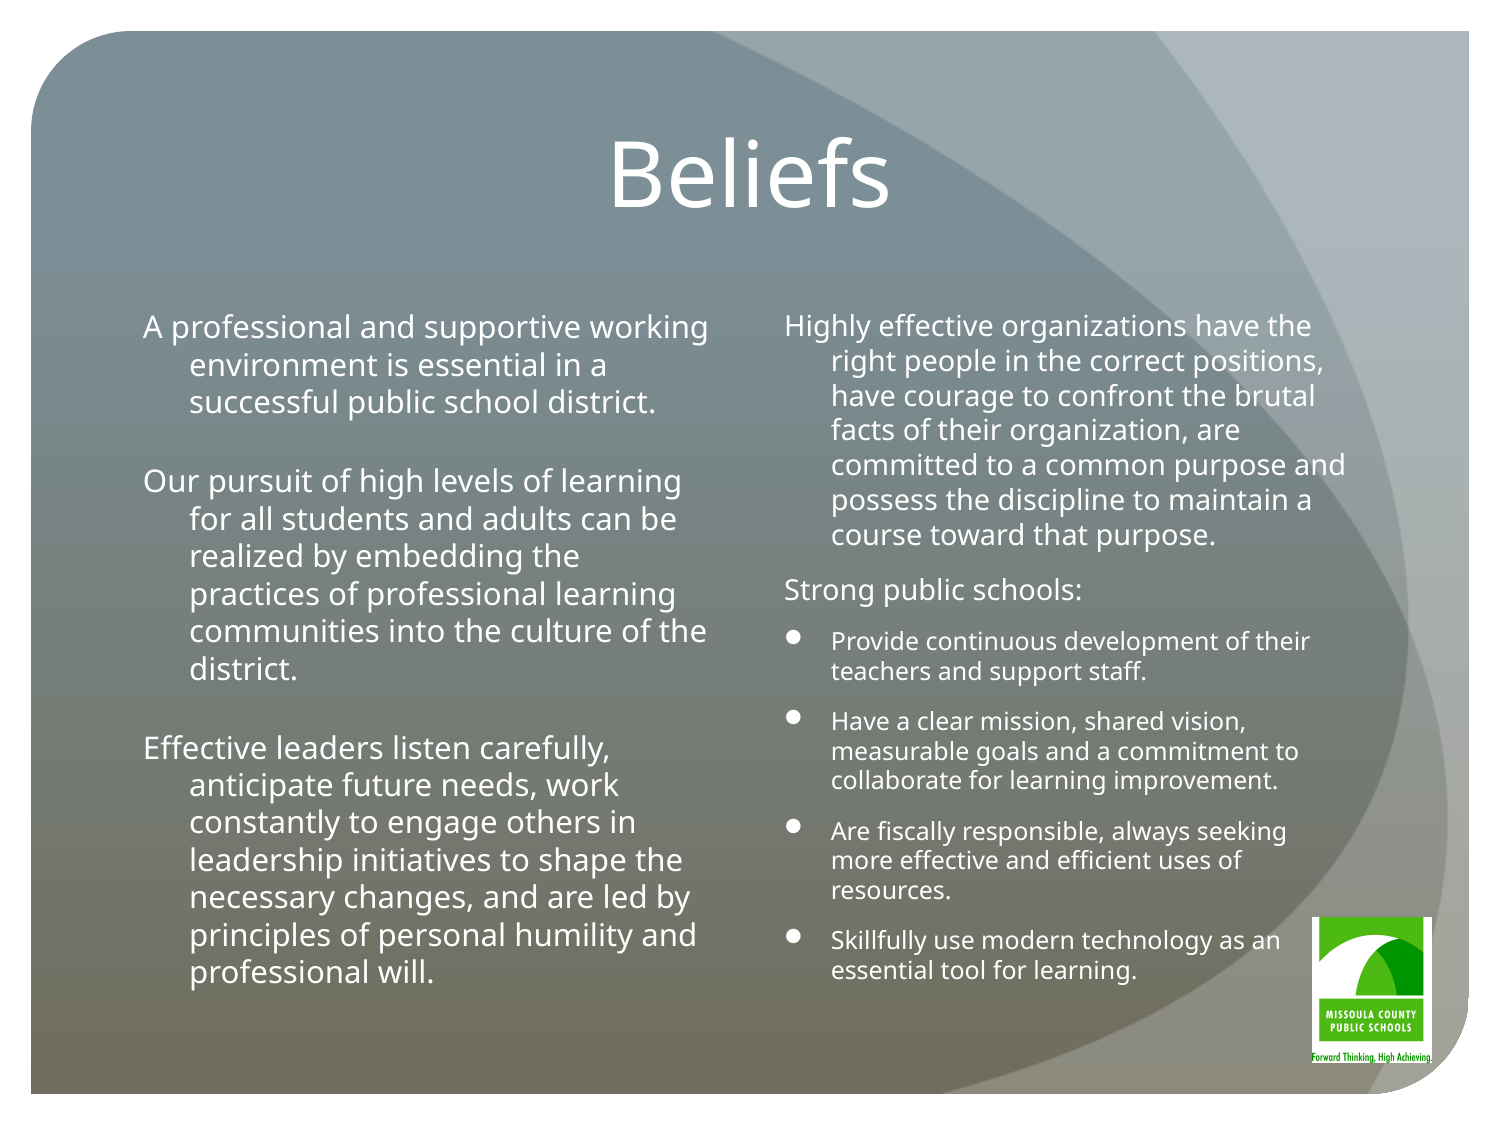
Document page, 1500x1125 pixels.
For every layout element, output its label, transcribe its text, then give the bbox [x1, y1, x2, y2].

list Highly effective organizations have the right people in the correct positions, have courage to confront the brutal facts of their organization, are committed to a common purpose and possess the discipline to maintain a course toward that purpose. Strong public schools: Provide continuous development of their teachers and support staff. Have a clear mission, shared vision, measurable goals and a commitment to collaborate for learning improvement. Are fiscally responsible, always seeking more effective and efficient uses of resources. Skillfully use modern technology as an essential tool for learning. [769, 299, 1370, 993]
title Beliefs [127, 62, 1372, 234]
list A professional and supportive working environment is essential in a successful public school district. Our pursuit of high levels of learning for all students and adults can be realized by embedding the practices of professional learning communities into the culture of the district. Effective leaders listen carefully, anticipate future needs, work constantly to engage others in leadership initiatives to shape the necessary changes, and are led by principles of personal humility and professional will. [127, 299, 728, 993]
picture [24, 30, 1473, 1094]
